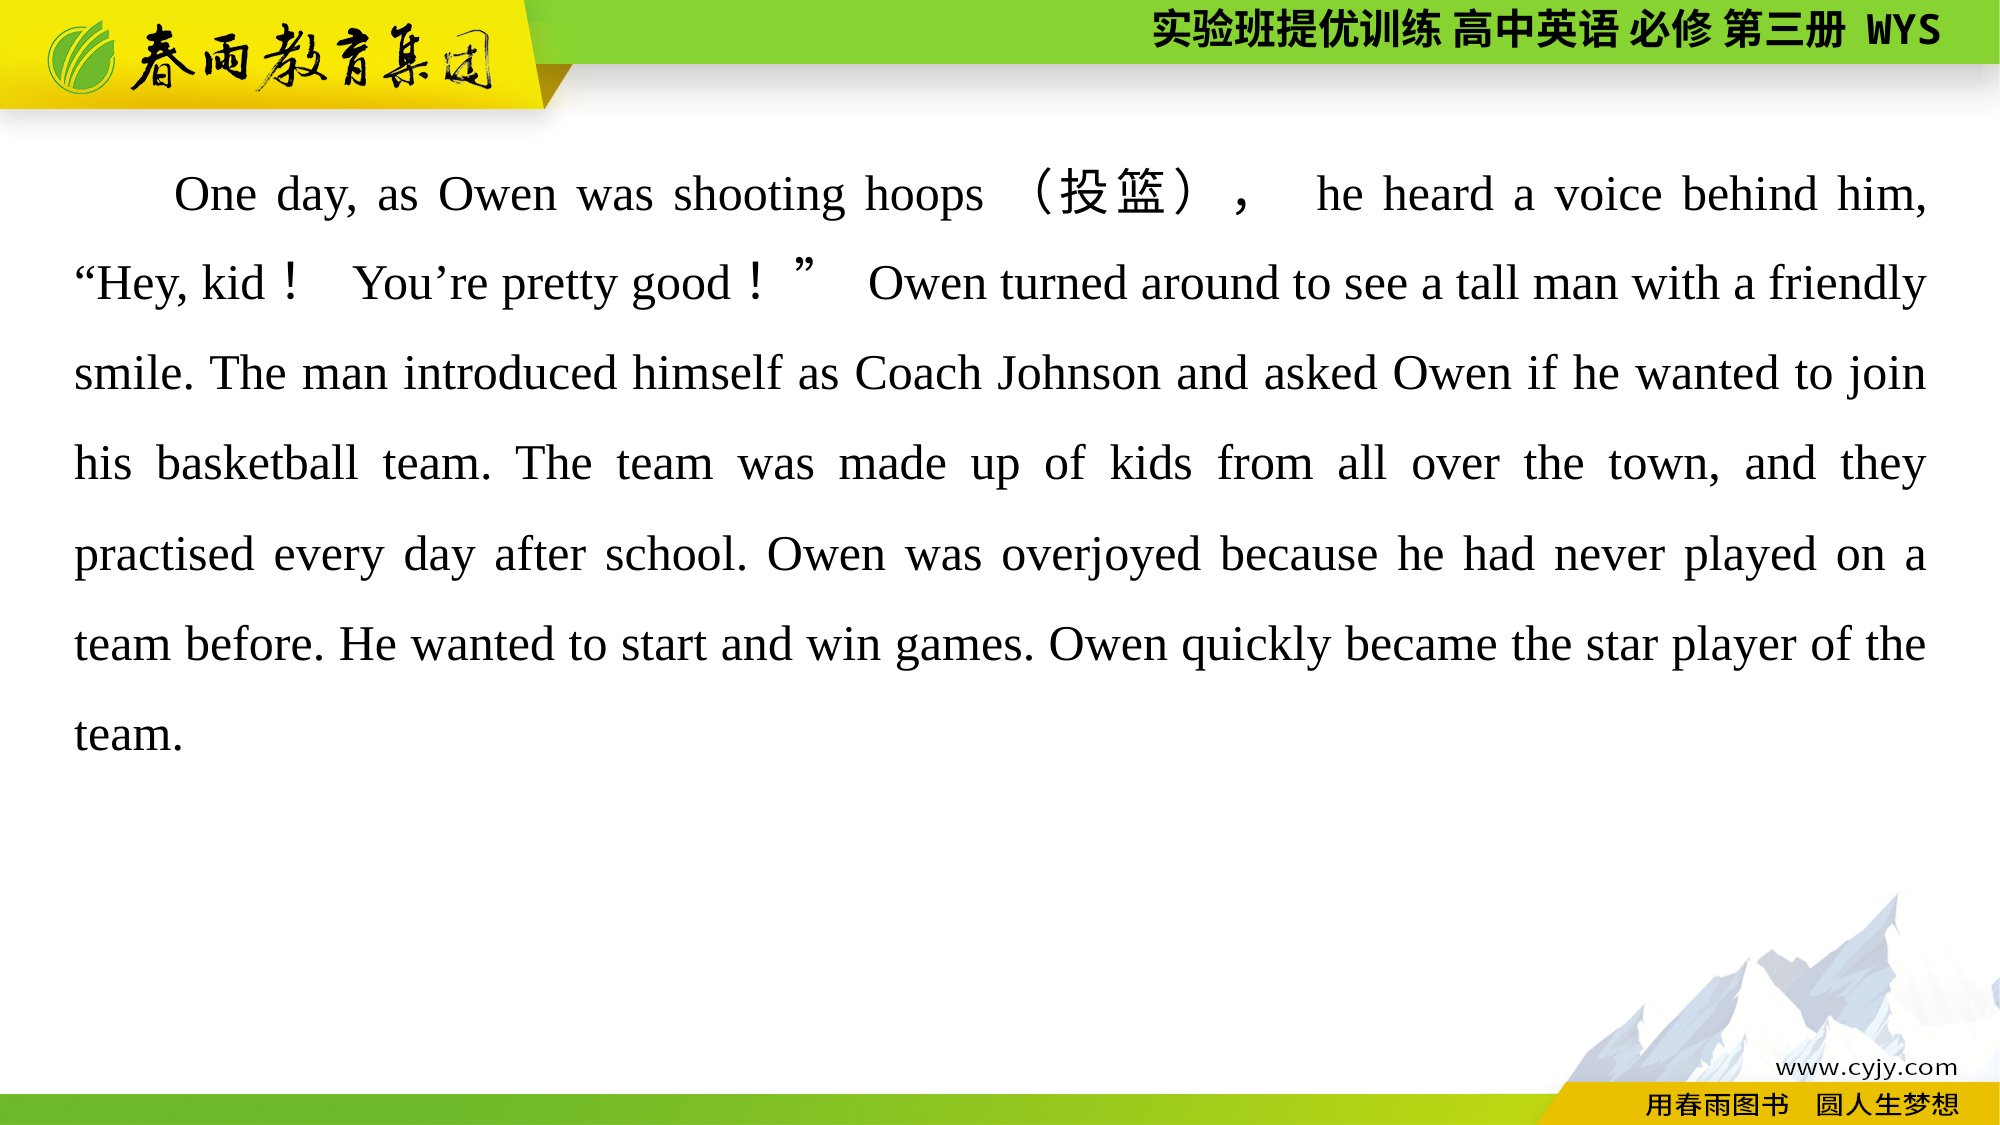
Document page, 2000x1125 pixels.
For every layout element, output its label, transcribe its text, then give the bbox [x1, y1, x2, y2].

list One day, as Owen was shooting hoops（投篮）， he heard a voice behind him, “Hey, kid！ You’re pretty good！” Owen turned around to see a tall man with a friendly smile. The man introduced himself as Coach Johnson and asked Owen if he wanted to join his basketball team. The team was made up of kids from all over the town, and they practised every day after school. Owen was overjoyed because he had never played on a team before. He wanted to start and win games. Owen quickly became the star player of the team. [59, 122, 1944, 672]
picture [0, 0, 2000, 1125]
